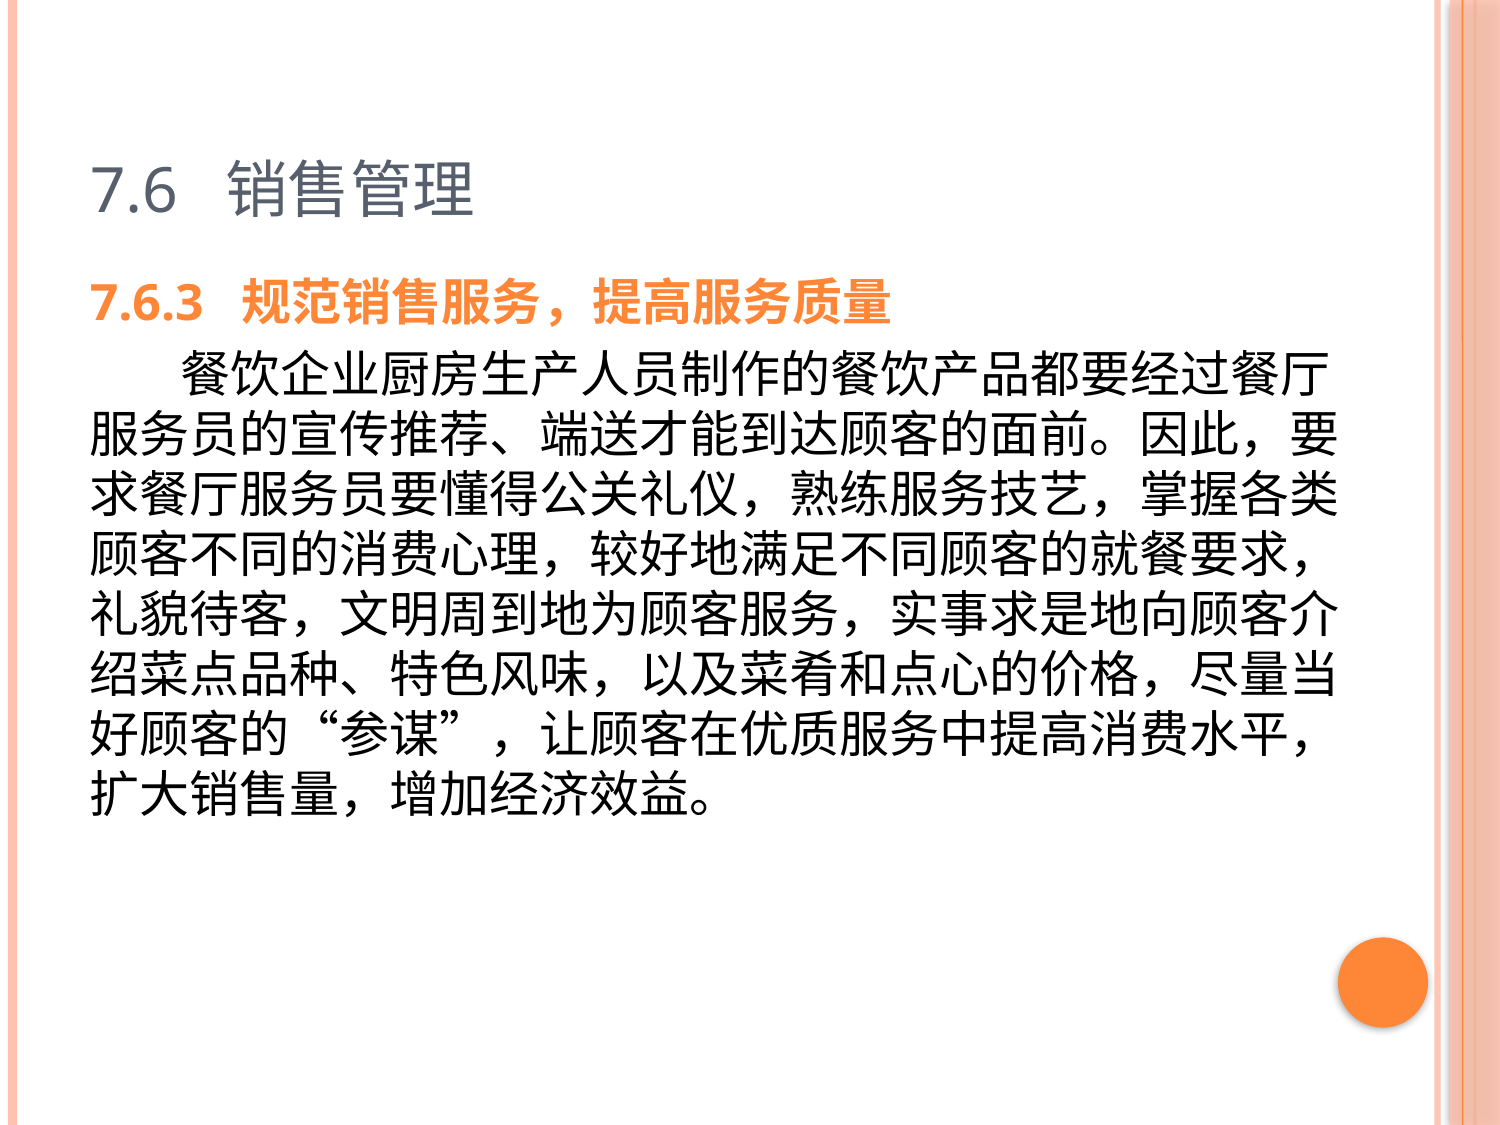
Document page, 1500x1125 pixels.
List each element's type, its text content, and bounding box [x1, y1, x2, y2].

list 7.6.3 规范销售服务，提高服务质量 餐饮企业厨房生产人员制作的餐饮产品都要经过餐厅服务员的宣传推荐、端送才能到达顾客的面前。因此，要求餐厅服务员要懂得公关礼仪，熟练服务技艺，掌握各类顾客不同的消费心理，较好地满足不同顾客的就餐要求，礼貌待客，文明周到地为顾客服务，实事求是地向顾客介绍菜点品种、特色风味，以及菜肴和点心的价格，尽量当好顾客的“参谋”，让顾客在优质服务中提高消费水平，扩大销售量，增加经济效益。 [74, 262, 1395, 1063]
title 7.6 销售管理 [75, 45, 1300, 233]
